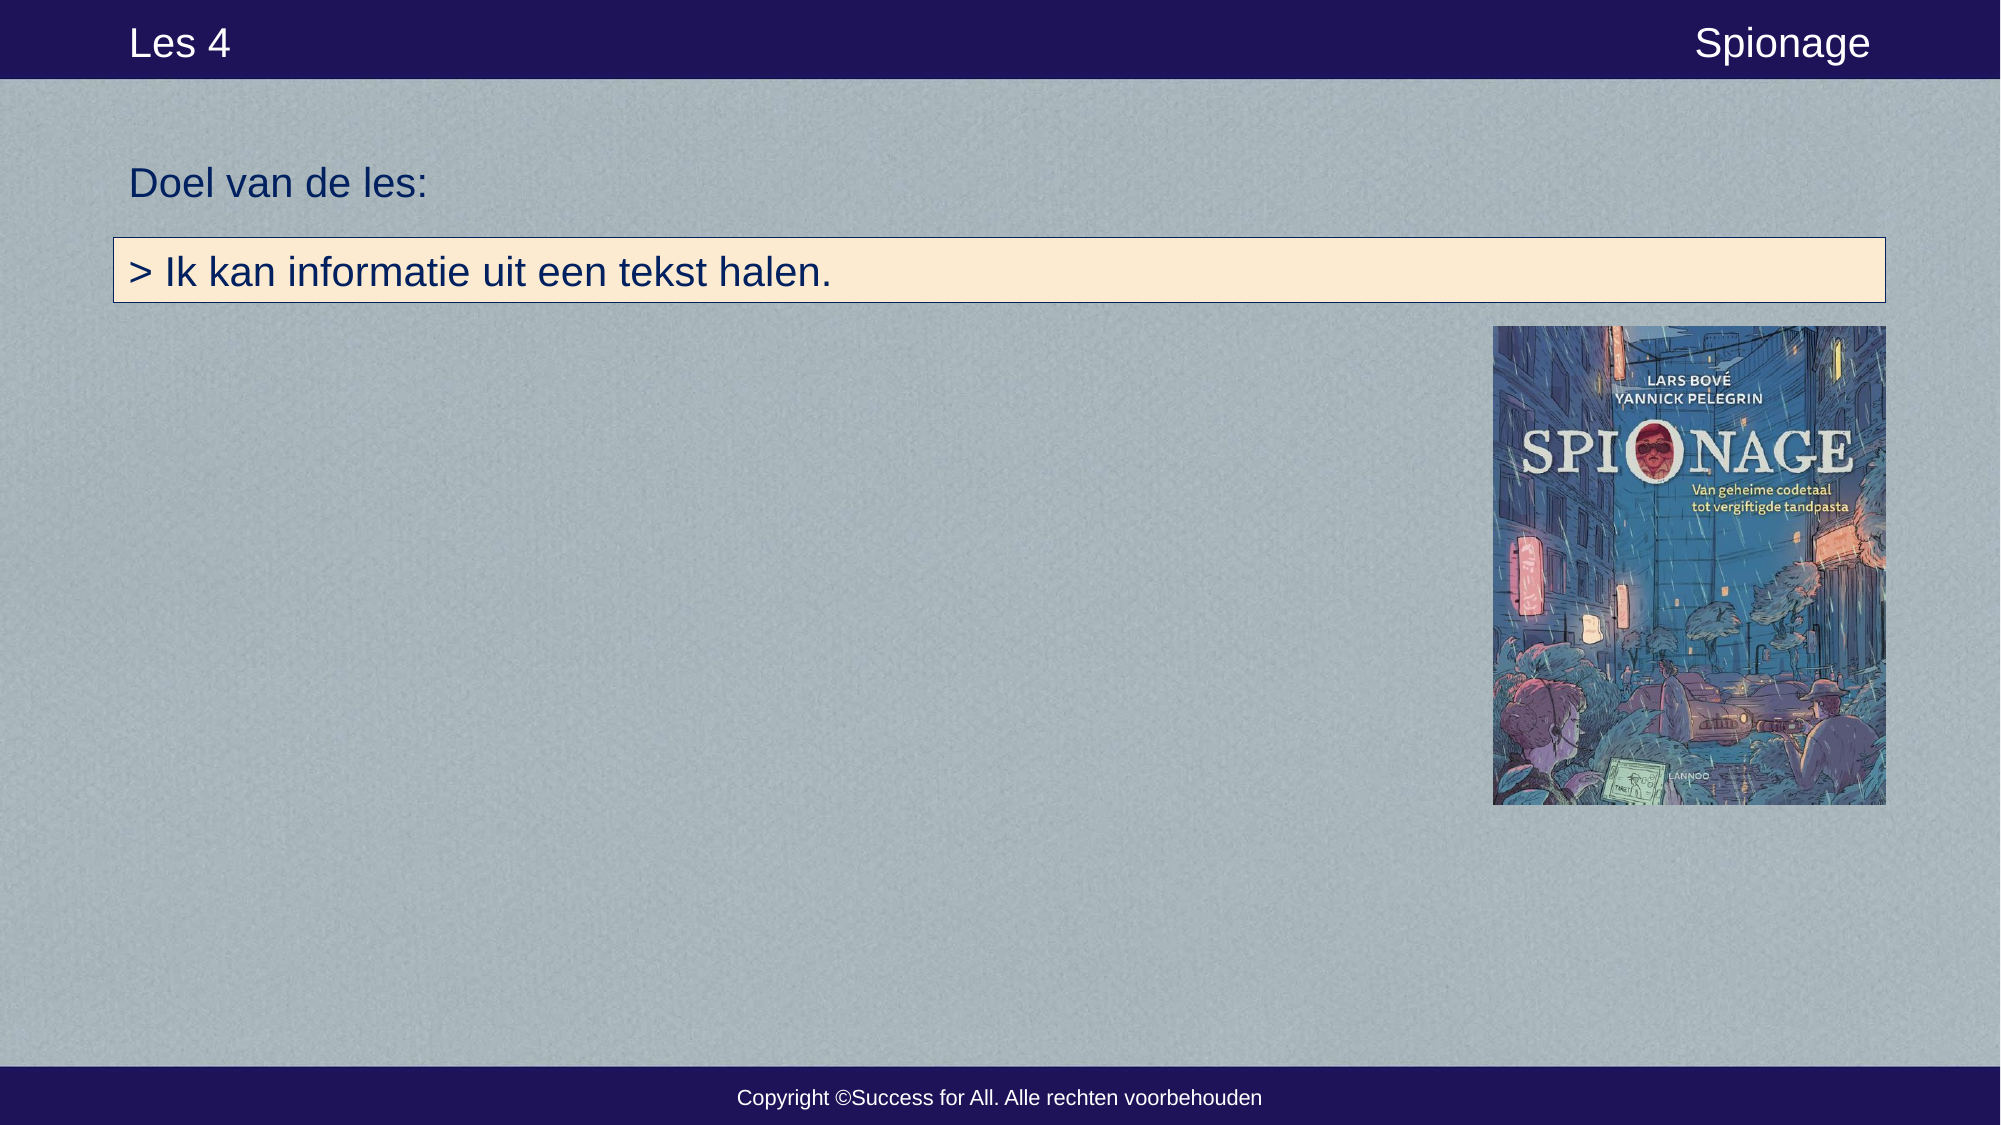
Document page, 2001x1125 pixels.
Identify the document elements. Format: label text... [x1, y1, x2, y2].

text_box Spionage [999, 8, 1886, 73]
text_box Copyright ©Success for All. Alle rechten voorbehouden [0, 1076, 2000, 1125]
text_box Doel van de les: [113, 148, 1635, 214]
text_box > Ik kan informatie uit een tekst halen. [113, 237, 1886, 303]
picture [0, 0, 2001, 1125]
text_box Les 4 [114, 8, 354, 73]
